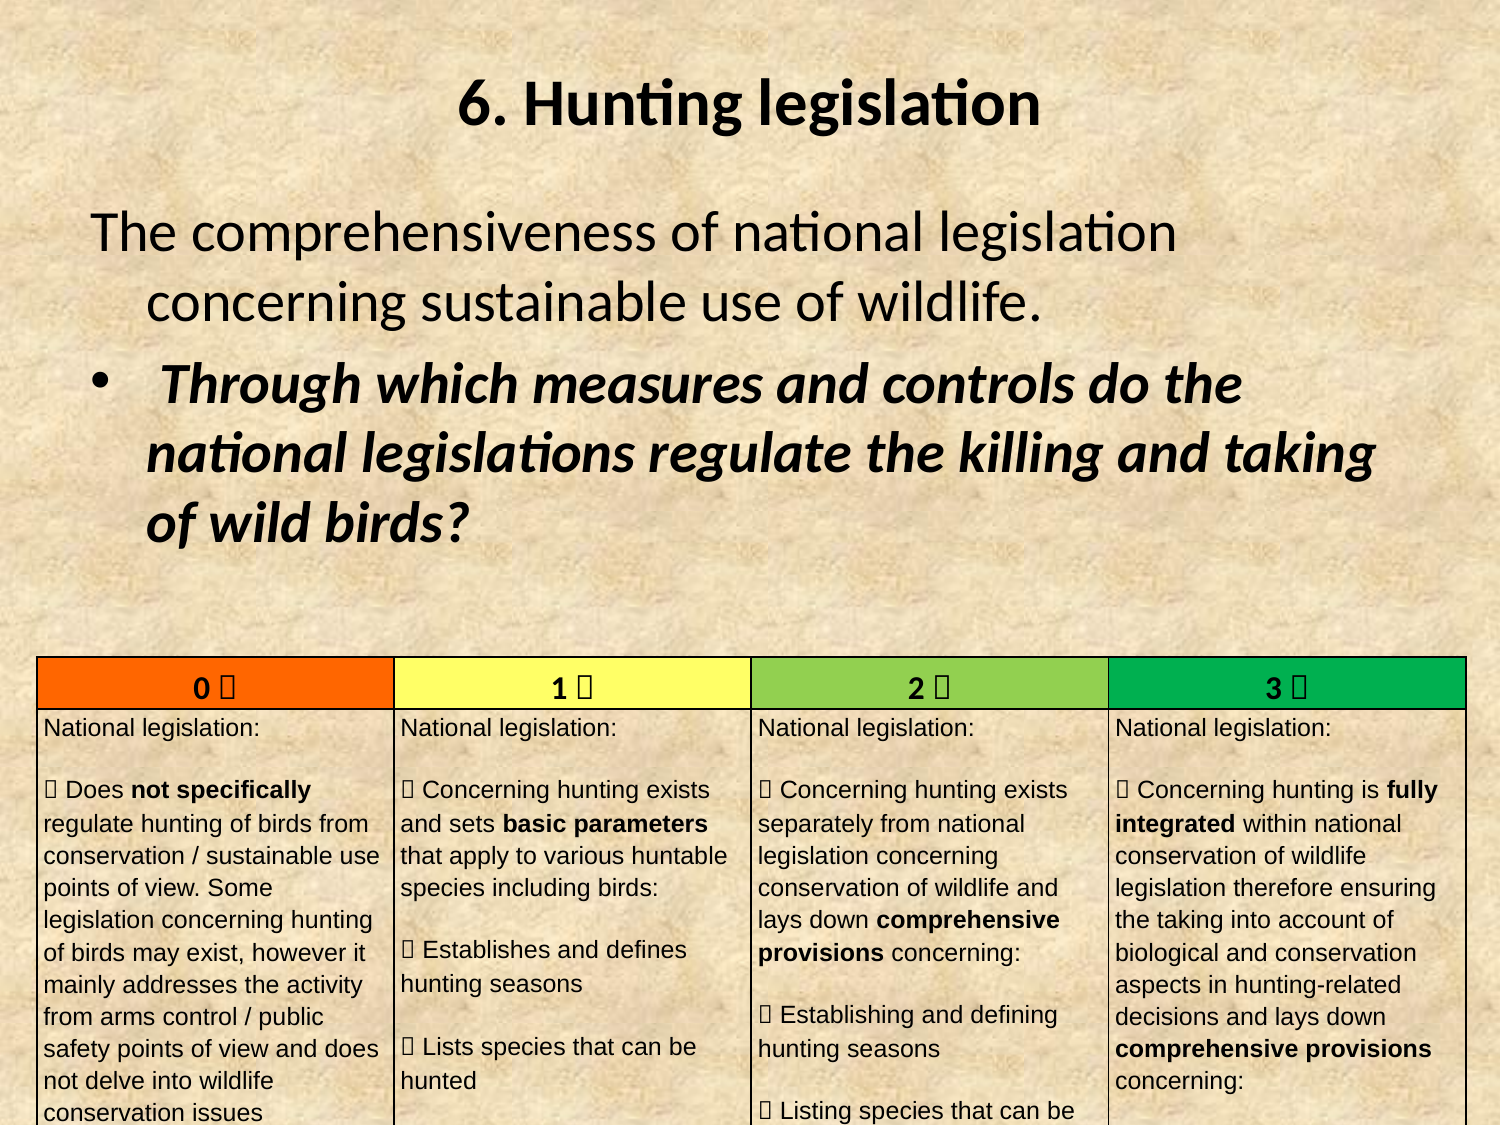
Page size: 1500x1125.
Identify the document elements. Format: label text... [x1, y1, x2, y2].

table_header 3 􀜆 [1109, 658, 1465, 708]
table_header 1 􀜆 [395, 658, 750, 708]
picture [0, 0, 1500, 1125]
table_header 2 􀜆 [752, 658, 1108, 708]
table_cell National legislation: 􀜆 Concerning hunting exists separately from national legislation concerning conservation of wildlife and lays down comprehensive provisions concerning: 􀜆 Establishing and defining hunting seasons 􀜆 Listing species that can be hunted 􀜆 Defining hunting areas. 􀜆 Regulating and defining which methods are allowed for hunting 􀜆 Providing for effective licensing mechanism and criteria for obtaining a hunting licence 􀜆 Establishing bag limits and quotas for huntable species 􀜆 Providing for basic hunting bag reporting requirements 􀜆 Controls related to implementation [752, 710, 1108, 1125]
table_cell National legislation: 􀜆 Concerning hunting exists and sets basic parameters that apply to various huntable species including birds: 􀜆 Establishes and defines hunting seasons 􀜆 Lists species that can be hunted 􀜆 Regulates methods of hunting [395, 710, 750, 1125]
title 6. Hunting legislation [75, 45, 1425, 185]
table_header 0 􀜆 [38, 658, 393, 708]
table_cell National legislation: 􀜆 Does not specifically regulate hunting of birds from conservation / sustainable use points of view. Some legislation concerning hunting of birds may exist, however it mainly addresses the activity from arms control / public safety points of view and does not delve into wildlife conservation issues [38, 710, 393, 1125]
table_cell National legislation: 􀜆 Concerning hunting is fully integrated within national conservation of wildlife legislation therefore ensuring the taking into account of biological and conservation aspects in hunting-related decisions and lays down comprehensive provisions concerning: 􀜆 Establishment and definition of hunting seasons 􀜆 Listing species that can be hunted 􀜆 Definition of hunting areas 􀜆 Regulation and definition of which methods are allowed for hunting 􀜆 Provision for appropriate licensing mechanism and criteria for obtaining a hunting license, including requirements for compulsory examination of hunting license applicants 􀜆 Establishment of bag limits and quotas for huntable species on the basis of biological and conservation considerations 􀜆 Provision for the timely collection of hunting bag data and reporting mechanisms 􀜆 Controls related to implementation, including enforcement (for instance providing enforcement powers to game wardens, park rangers, hunting marshals etc) [1109, 710, 1465, 1125]
list The comprehensiveness of national legislation concerning sustainable use of wildlife. Through which measures and controls do the national legislations regulate the killing and taking of wild birds? [75, 185, 1425, 656]
